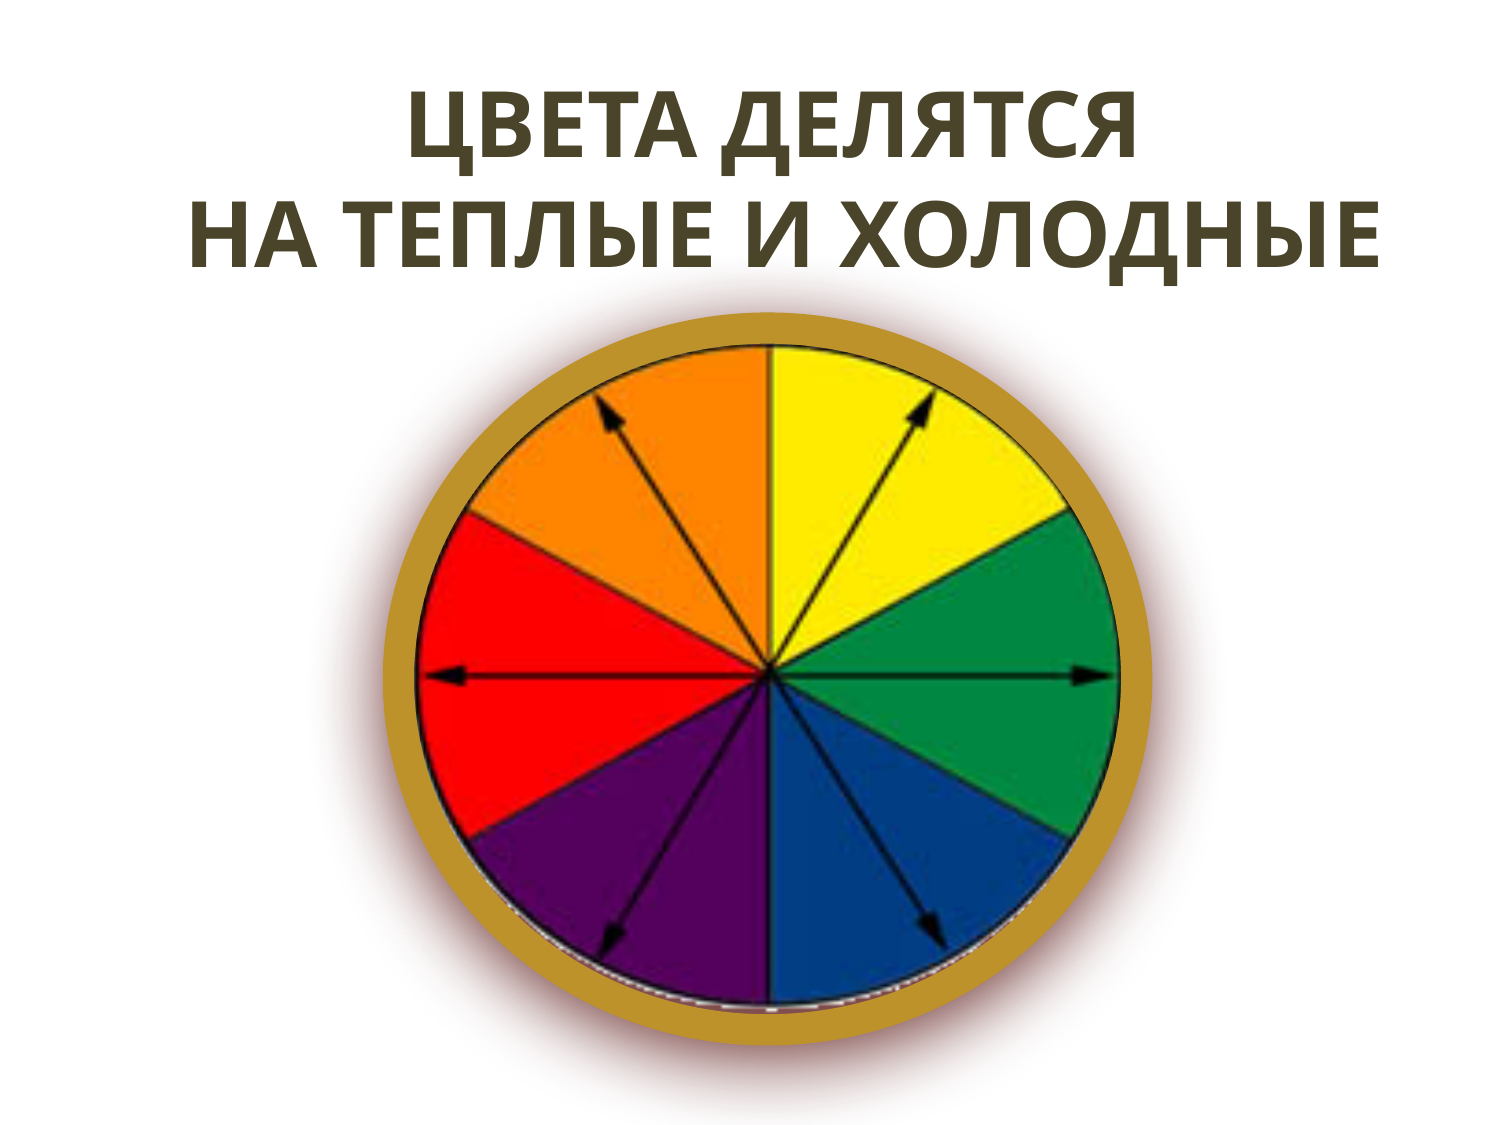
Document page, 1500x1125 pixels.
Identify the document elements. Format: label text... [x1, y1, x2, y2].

picture [398, 327, 1137, 1031]
text_box ЦВЕТА ДЕЛЯТСЯ НА ТЕПЛЫЕ И ХОЛОДНЫЕ [70, 58, 1500, 294]
